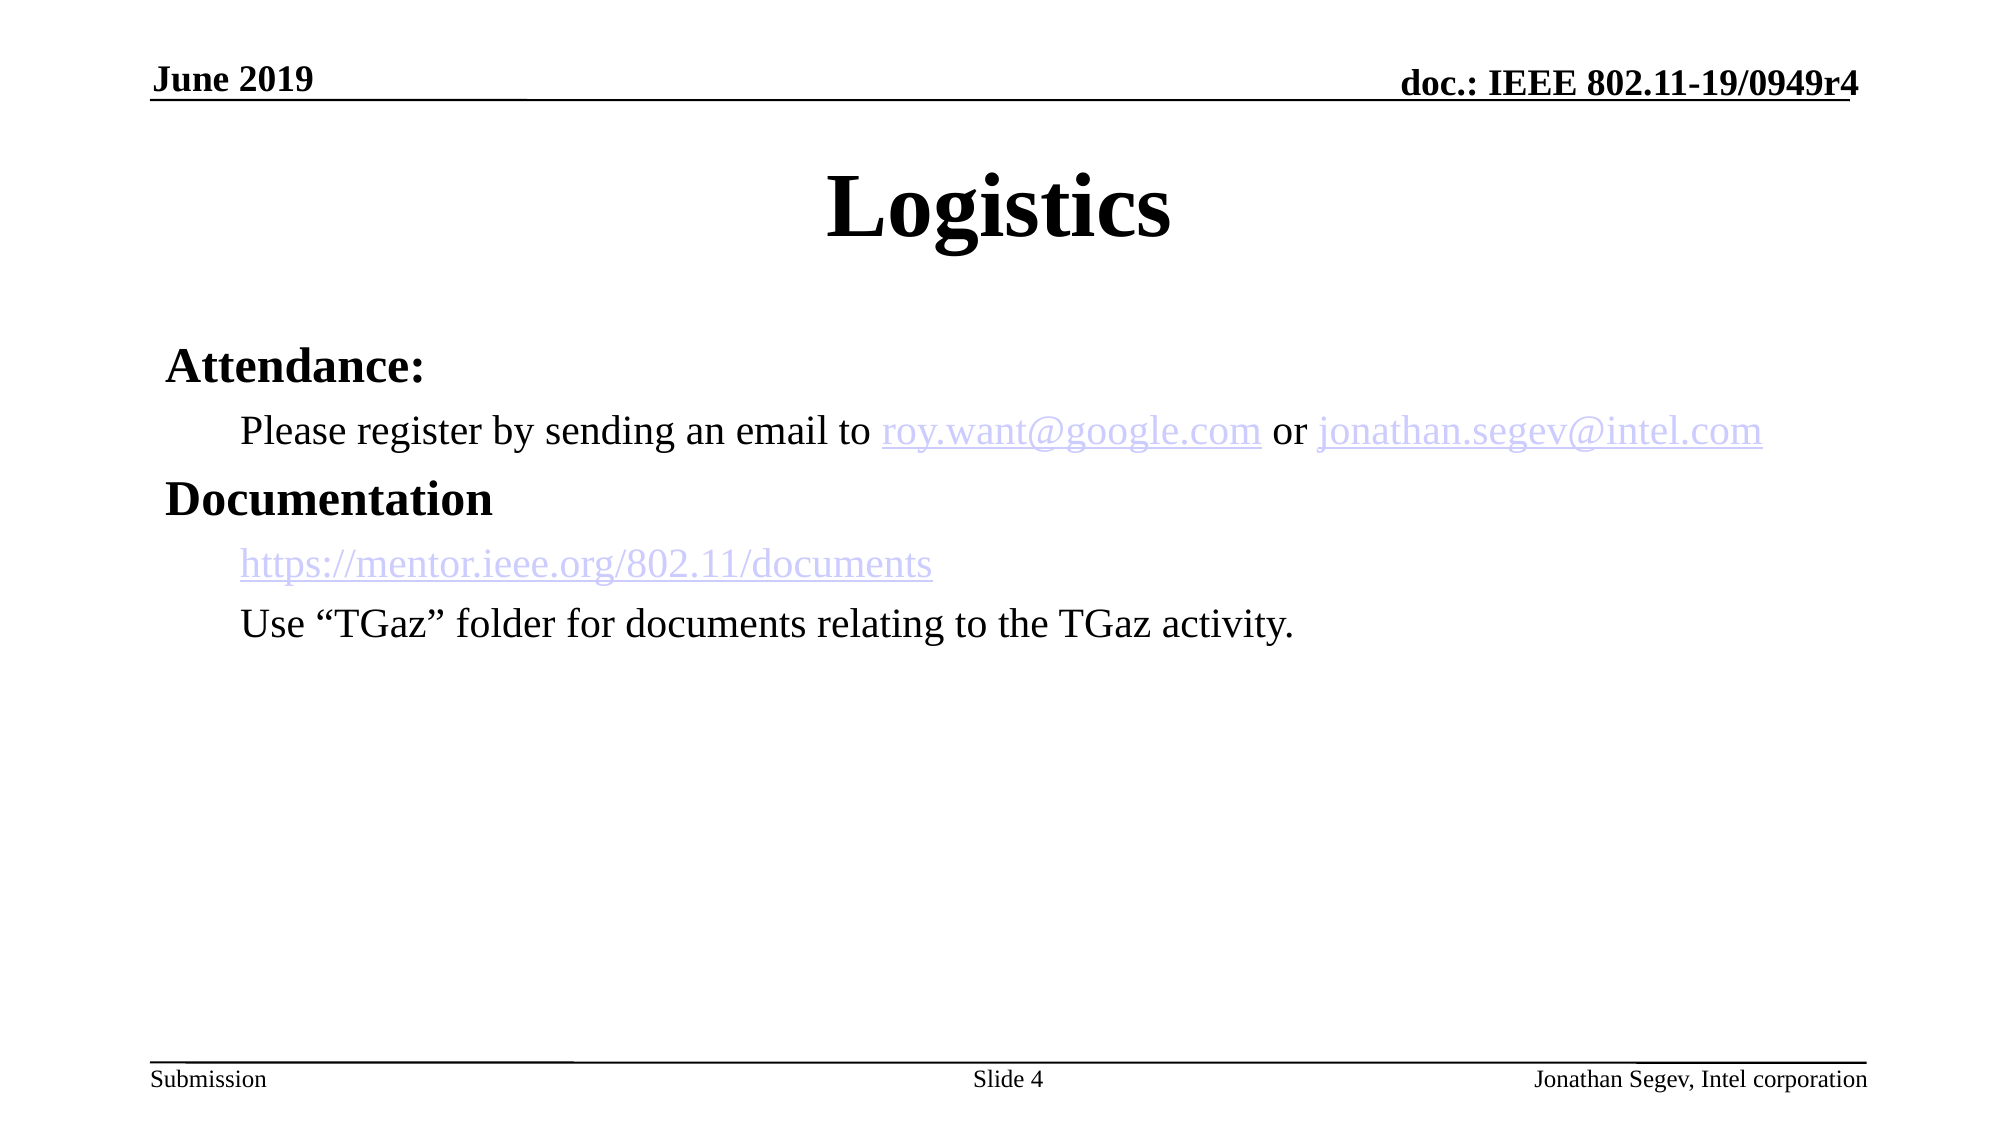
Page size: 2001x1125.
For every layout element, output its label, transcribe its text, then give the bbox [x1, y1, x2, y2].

footer Jonathan Segev, Intel corporation [1171, 1061, 1869, 1093]
list Attendance: Please register by sending an email to roy.want@google.com or jonathan.segev@intel.com Documentation https://mentor.ieee.org/802.11/documents Use “TGaz” folder for documents relating to the TGaz activity. [149, 324, 1850, 1000]
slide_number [152, 54, 563, 100]
title Logistics [149, 112, 1850, 288]
slide_number Slide 4 [950, 1061, 1067, 1123]
